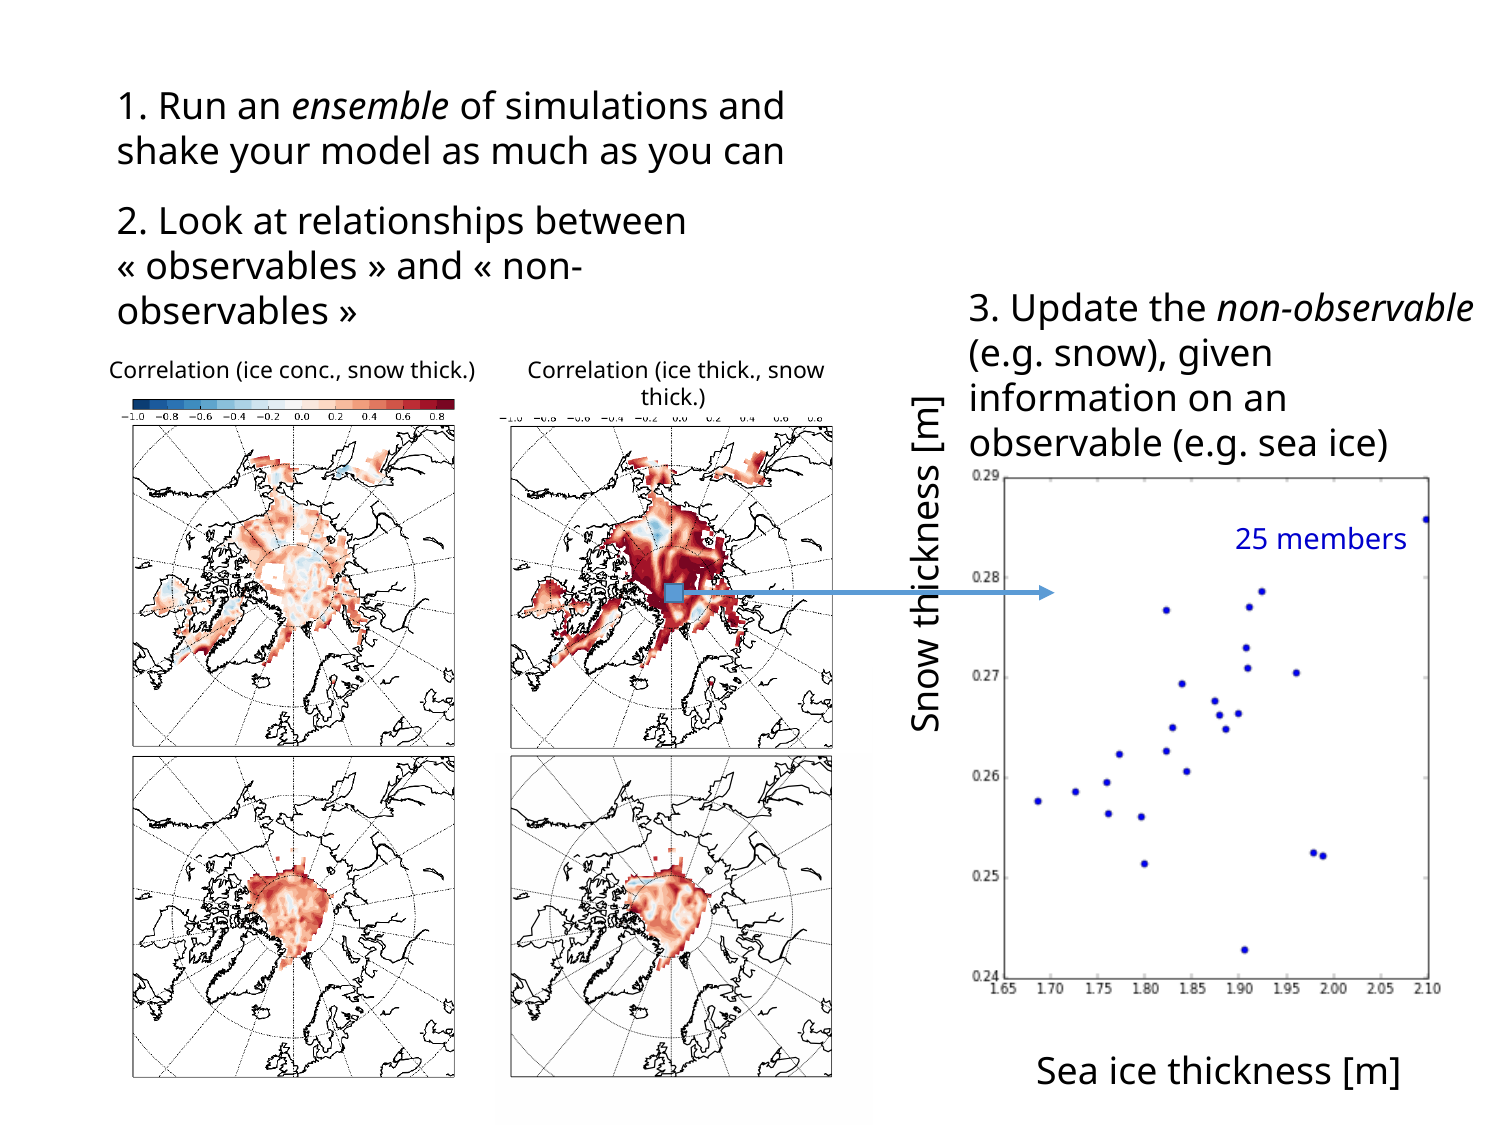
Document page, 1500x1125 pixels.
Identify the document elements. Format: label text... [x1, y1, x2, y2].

picture [81, 336, 873, 1125]
text_box Sea ice thickness [m] [1021, 1041, 1455, 1100]
text_box 2. Look at relationships between « observables » and « non-observables » [101, 189, 817, 337]
picture [935, 416, 1483, 1041]
text_box Snow thickness [m] [893, 595, 935, 749]
text_box Snow thickness [m] [893, 315, 953, 590]
text_box 3. Update the non-observable (e.g. snow), given information on an observable (e.g. sea ice) [953, 276, 1500, 472]
text_box 1. Run an ensemble of simulations and shake your model as much as you can [101, 74, 817, 180]
